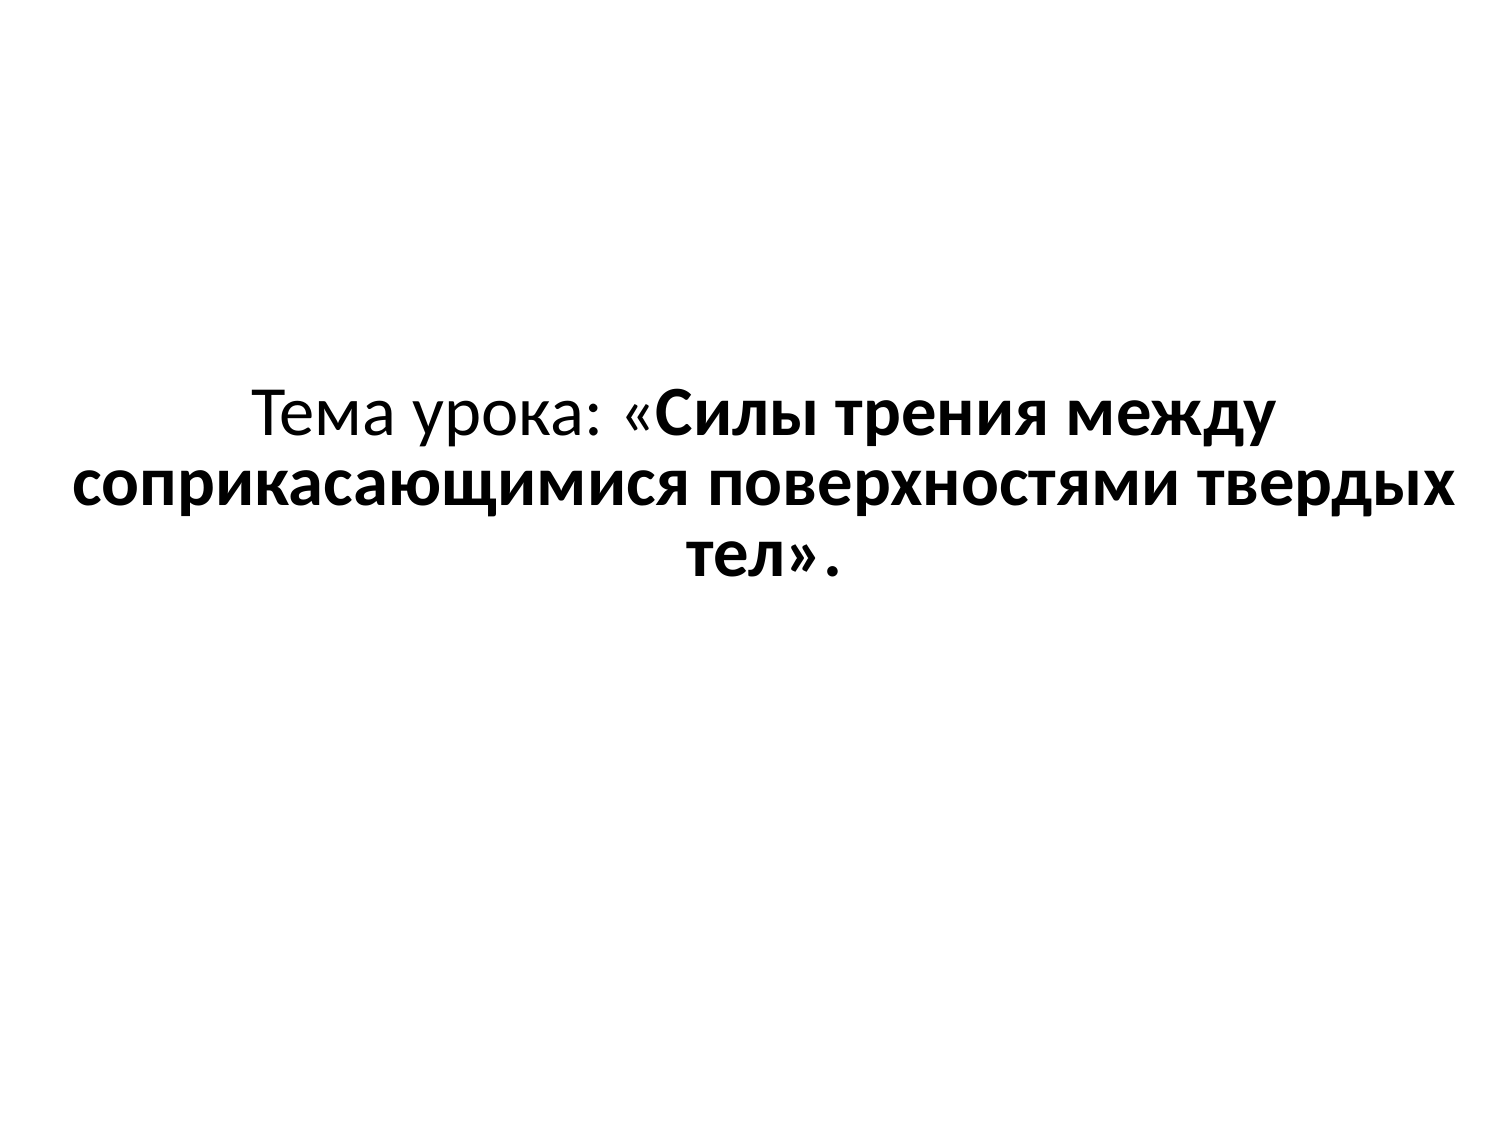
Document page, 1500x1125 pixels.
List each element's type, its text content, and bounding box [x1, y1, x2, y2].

title Тема урока: «Силы трения между соприкасающимися поверхностями твердых тел». [29, 373, 1500, 603]
